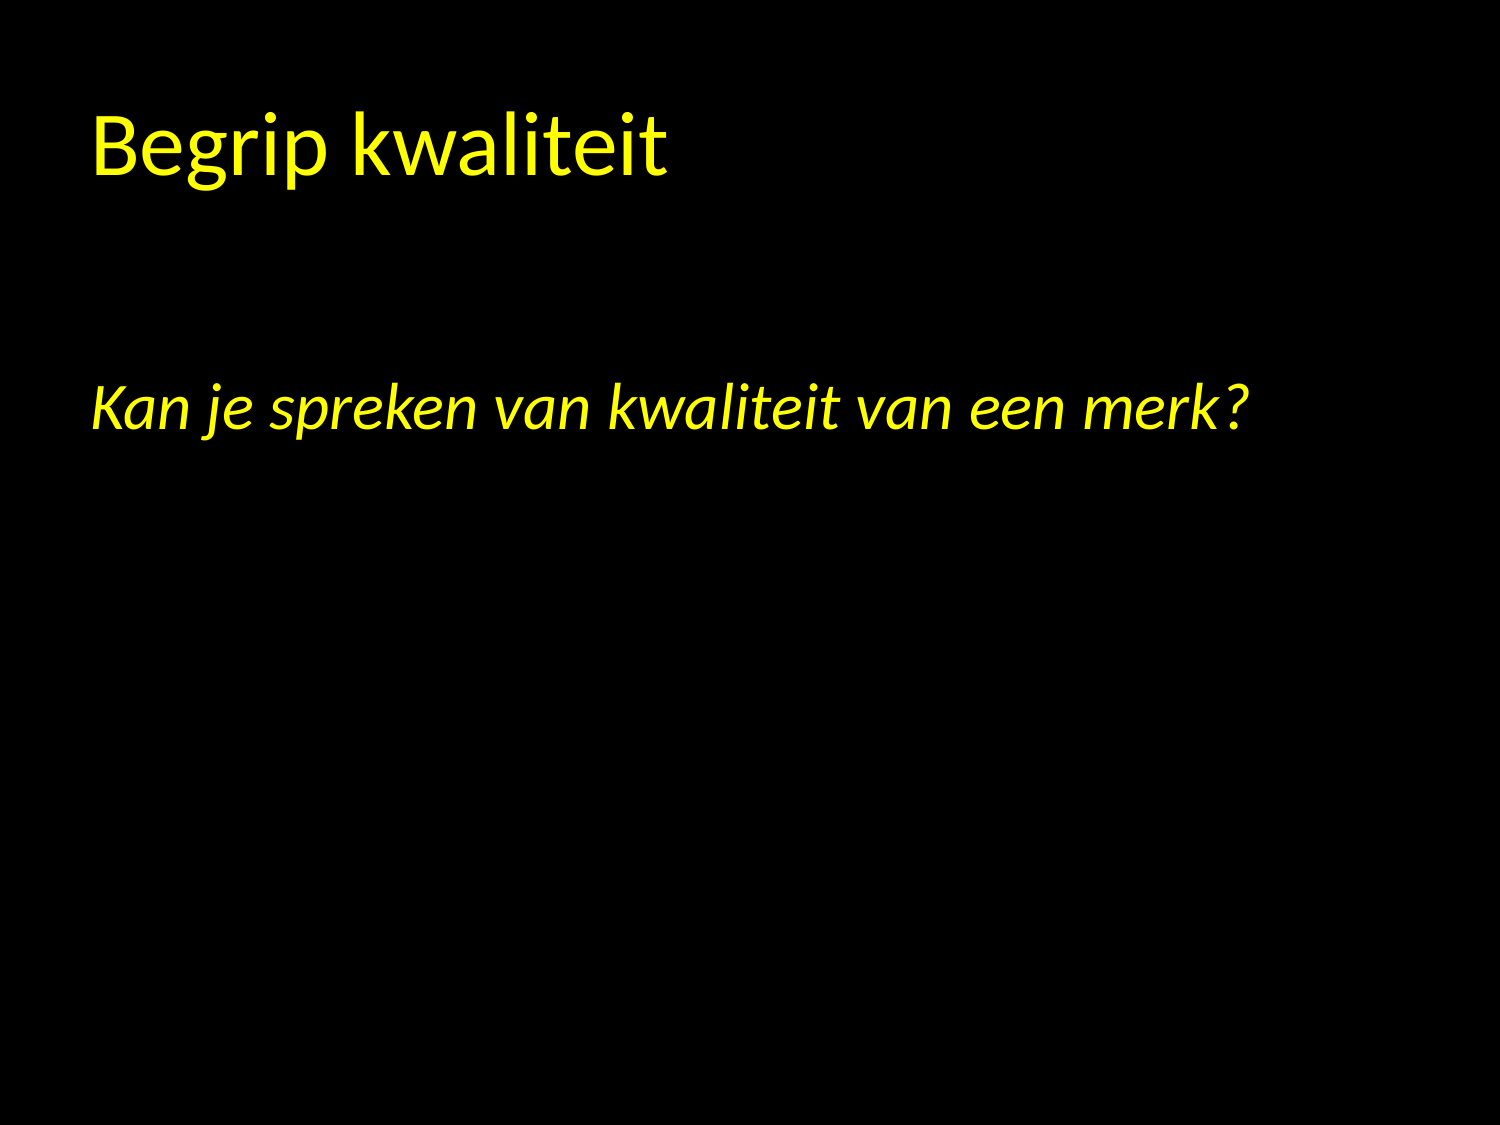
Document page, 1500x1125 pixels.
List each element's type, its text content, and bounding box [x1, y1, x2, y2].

title Begrip kwaliteit [75, 45, 1425, 233]
list Kan je spreken van kwaliteit van een merk? [75, 262, 1425, 1005]
